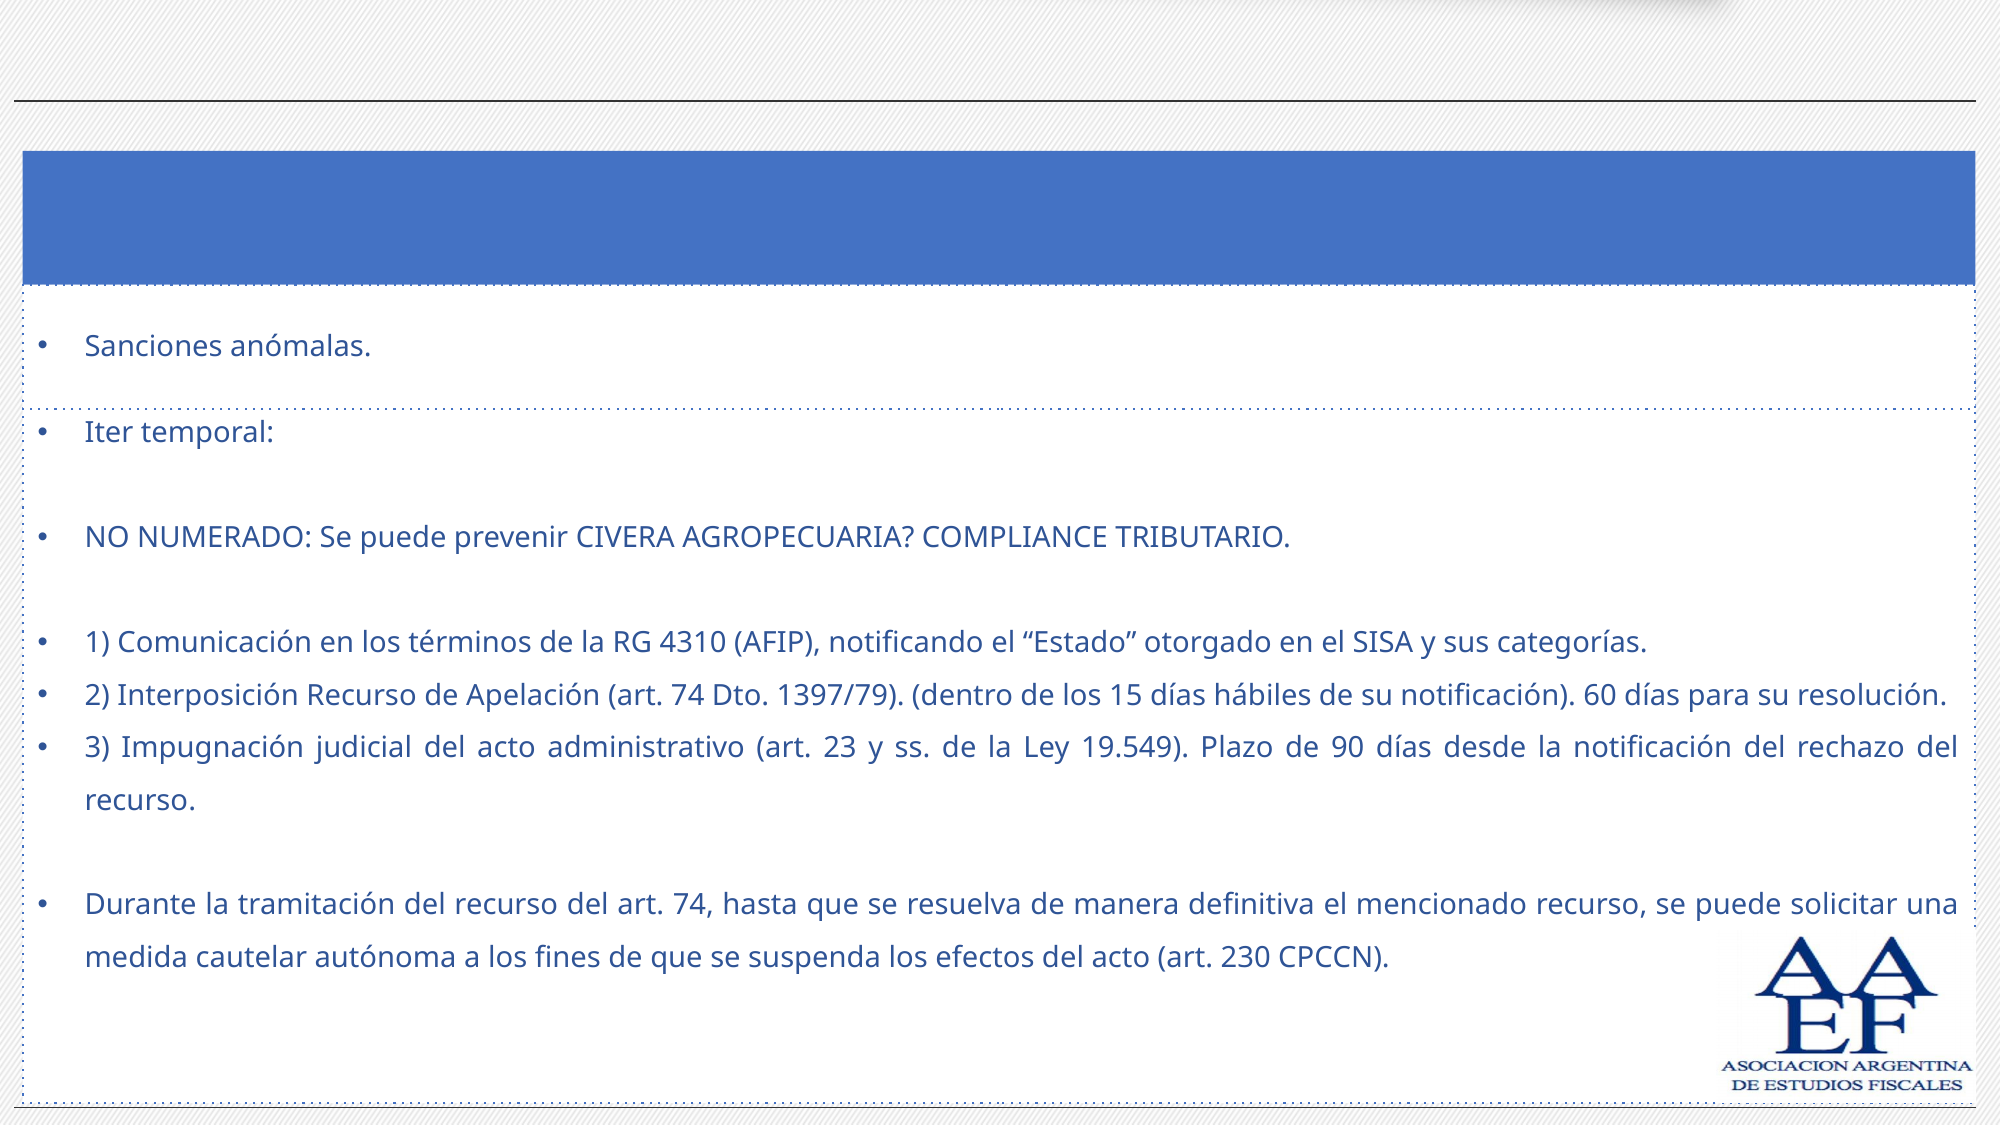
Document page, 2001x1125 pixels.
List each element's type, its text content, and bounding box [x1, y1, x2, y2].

text_box Sanciones anómalas. [22, 284, 1976, 410]
text_box [22, 150, 1976, 284]
picture [0, 0, 2000, 1125]
text_box Iter temporal: NO NUMERADO: Se puede prevenir CIVERA AGROPECUARIA? COMPLIANCE TRIBUTARIO. 1) Comunicación en los términos de la RG 4310 (AFIP), notificando el “Estado” otorgado en el SISA y sus categorías. 2) Interposición Recurso de Apelación (art. 74 Dto. 1397/79). (dentro de los 15 días hábiles de su notificación). 60 días para su resolución. 3) Impugnación judicial del acto administrativo (art. 23 y ss. de la Ley 19.549). Plazo de 90 días desde la notificación del rechazo del recurso. Durante la tramitación del recurso del art. 74, hasta que se resuelva de manera definitiva el mencionado recurso, se puede solicitar una medida cautelar autónoma a los fines de que se suspenda los efectos del acto (art. 230 CPCCN). [22, 410, 1976, 1104]
